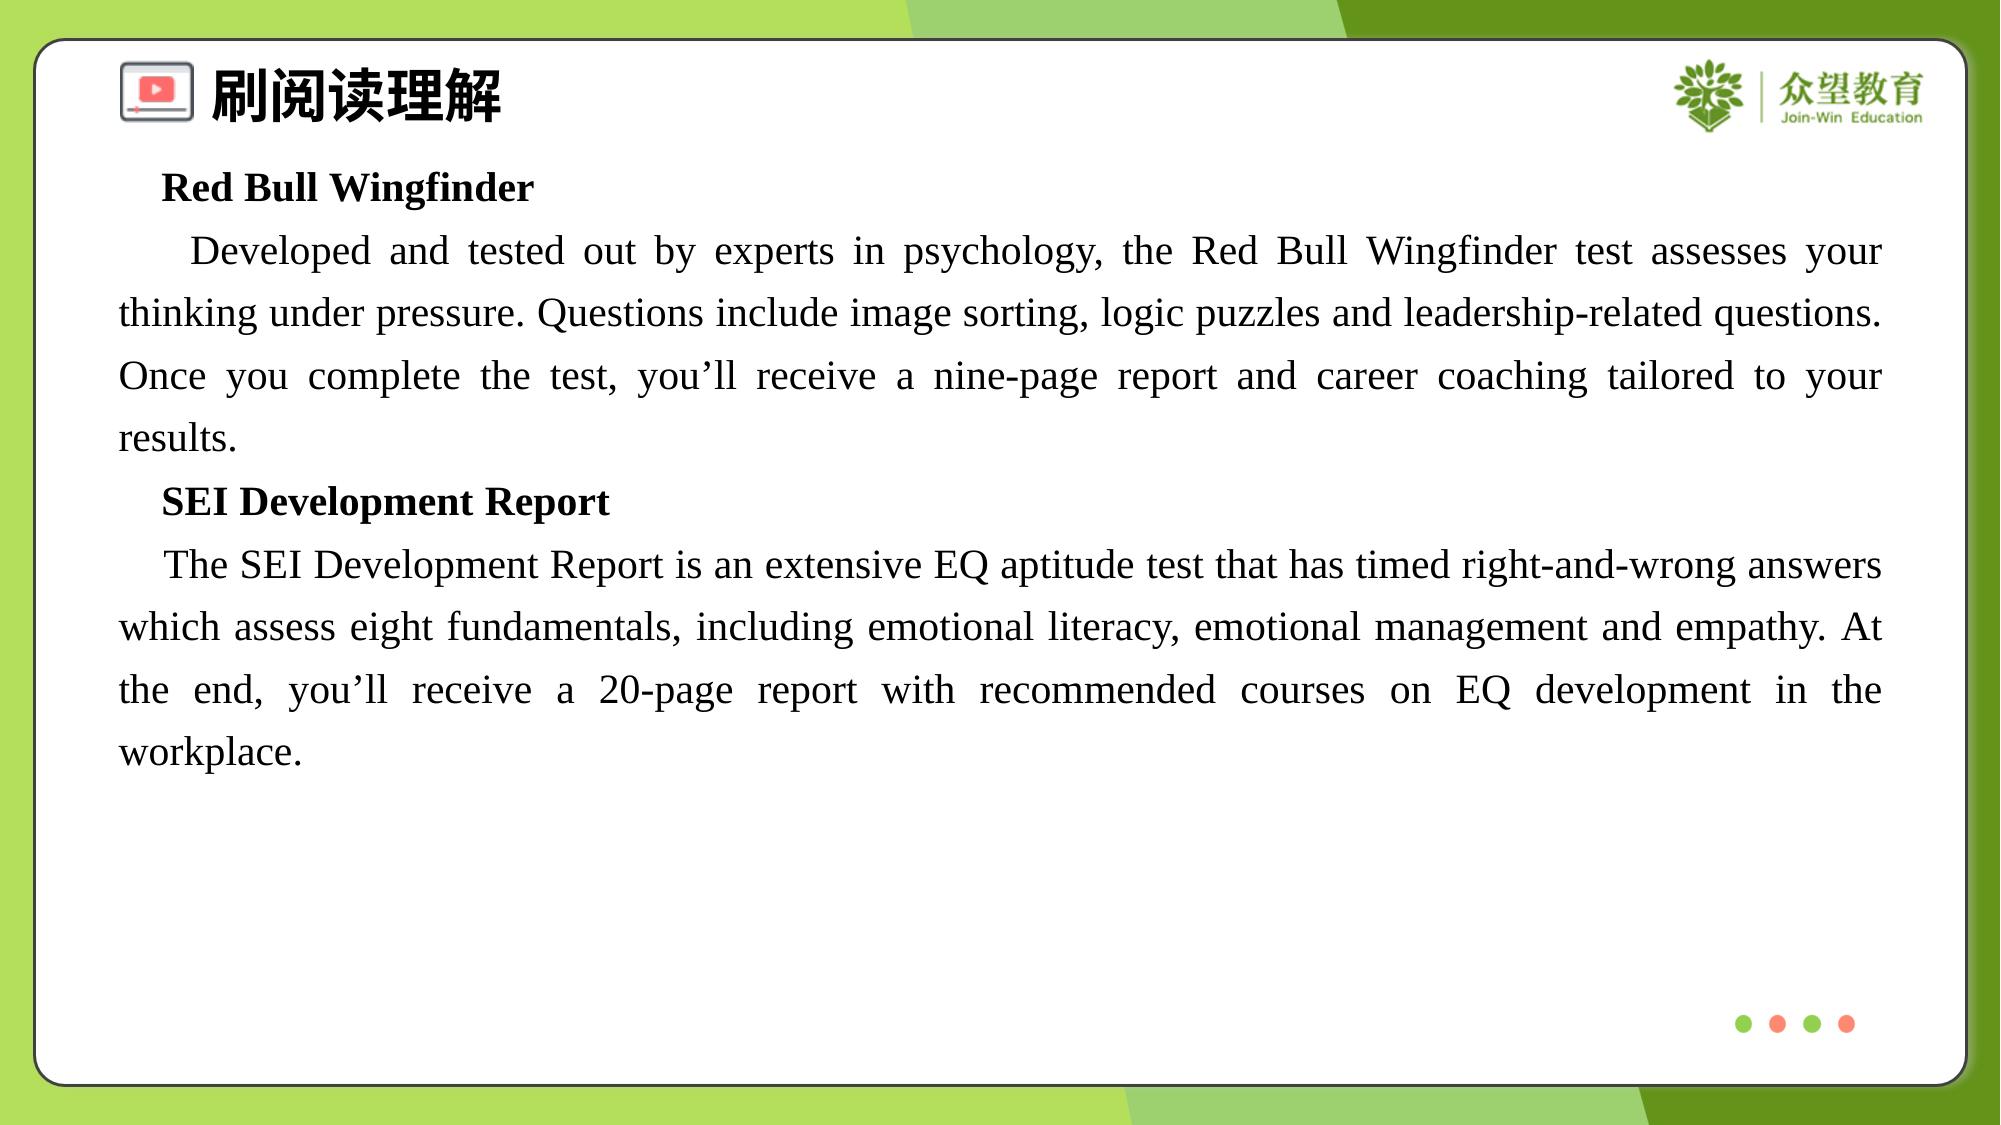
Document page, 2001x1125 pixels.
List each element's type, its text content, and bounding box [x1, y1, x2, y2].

text_box Red Bull Wingfinder Developed and tested out by experts in psychology, the Red Bull Wingfinder test assesses your thinking under pressure. Questions include image sorting, logic puzzles and leadership-related questions. Once you complete the test, you’ll receive a nine-page report and career coaching tailored to your results. [118, 147, 1883, 455]
text_box SEI Development Report The SEI Development Report is an extensive EQ aptitude test that has timed right-and-wrong answers which assess eight fundamentals, including emotional literacy, emotional management and empathy. At the end, you’ll receive a 20-page report with recommended courses on EQ development in the workplace. [118, 461, 1883, 769]
picture [0, 0, 2000, 1125]
